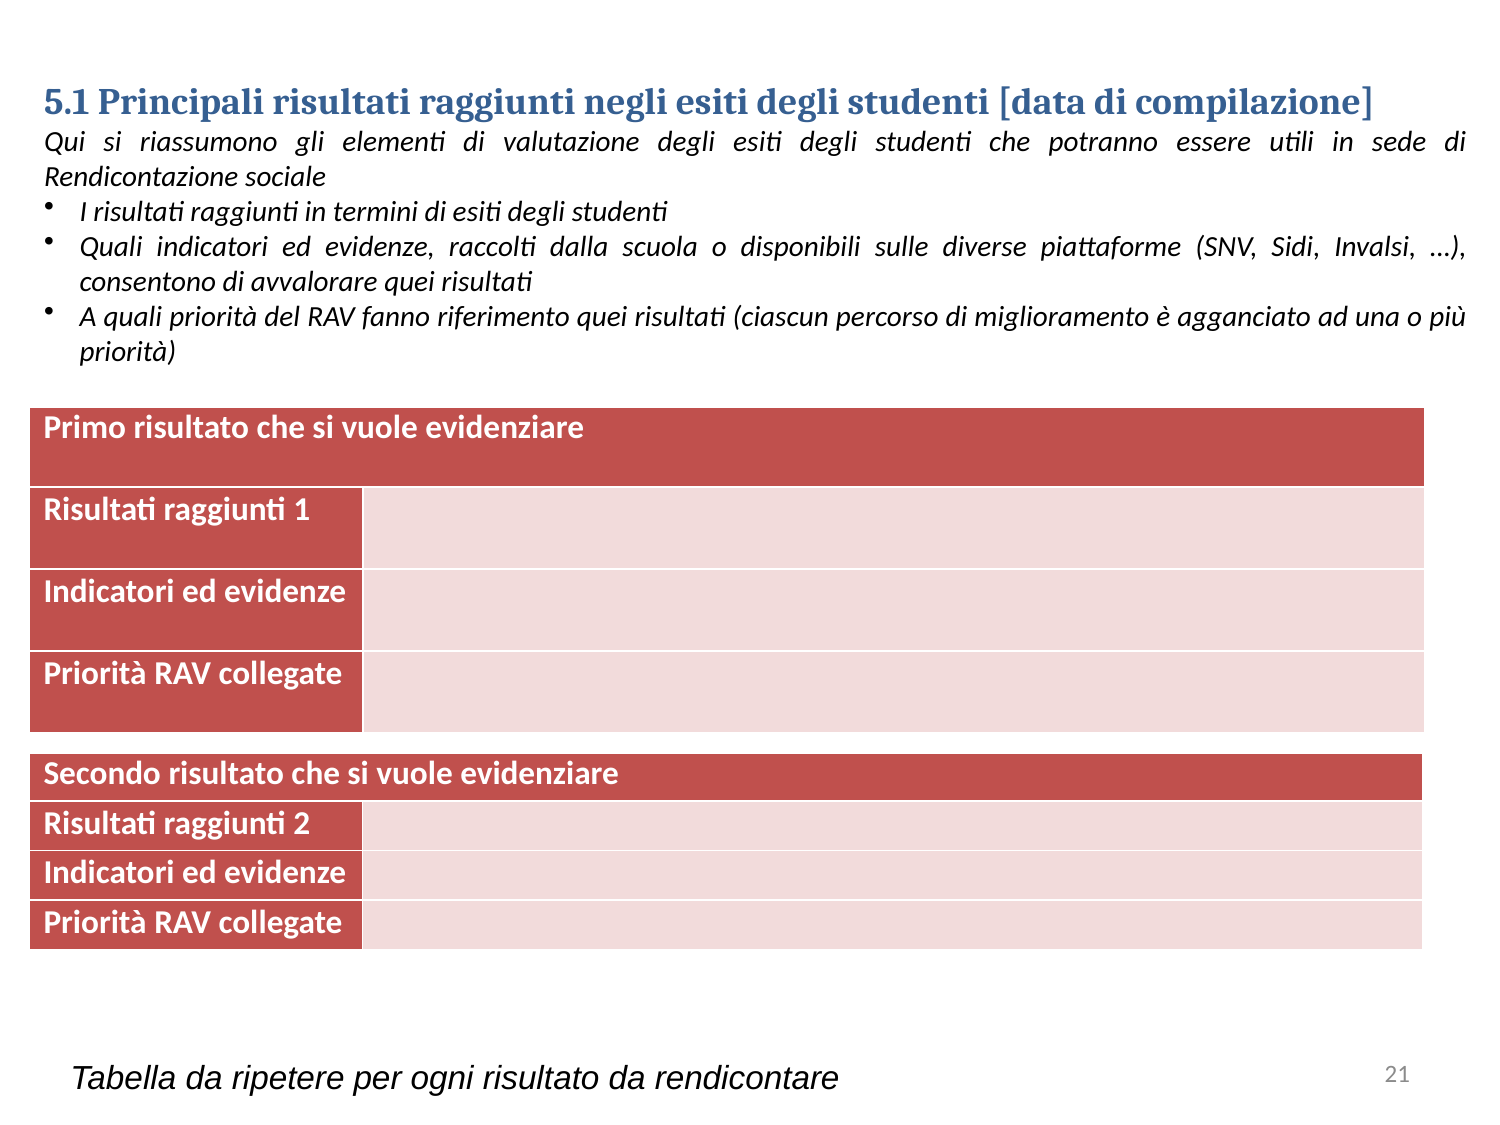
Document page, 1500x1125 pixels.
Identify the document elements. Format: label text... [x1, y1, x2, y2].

table_cell [364, 652, 1424, 732]
table_cell Risultati raggiunti 2 [30, 802, 362, 850]
table_header Secondo risultato che si vuole evidenziare [30, 754, 1422, 800]
table_cell [363, 901, 1422, 949]
table_cell Risultati raggiunti 1 [30, 488, 362, 568]
text_box Tabella da ripetere per ogni risultato da rendicontare [55, 1049, 1379, 1105]
table_header Primo risultato che si vuole evidenziare [30, 408, 1424, 486]
table_cell Indicatori ed evidenze [30, 570, 362, 650]
table_cell Priorità RAV collegate [30, 901, 362, 949]
slide_number 21 [1074, 1042, 1425, 1103]
table_cell Indicatori ed evidenze [30, 851, 362, 899]
table_cell [364, 488, 1424, 568]
text_box 5.1 Principali risultati raggiunti negli esiti degli studenti [data di compilazione] Qui si riassumono gli elementi di valutazione degli esiti degli studenti che potranno essere utili in sede di Rendicontazione sociale I risultati raggiunti in termini di esiti degli studenti Quali indicatori ed evidenze, raccolti dalla scuola o disponibili sulle diverse piattaforme (SNV, Sidi, Invalsi, …), consentono di avvalorare quei risultati A quali priorità del RAV fanno riferimento quei risultati (ciascun percorso di miglioramento è agganciato ad una o più priorità) [29, 56, 1483, 403]
table_cell [363, 802, 1422, 850]
table_cell [364, 570, 1424, 650]
table_cell Priorità RAV collegate [30, 652, 362, 732]
table_cell [363, 851, 1422, 899]
